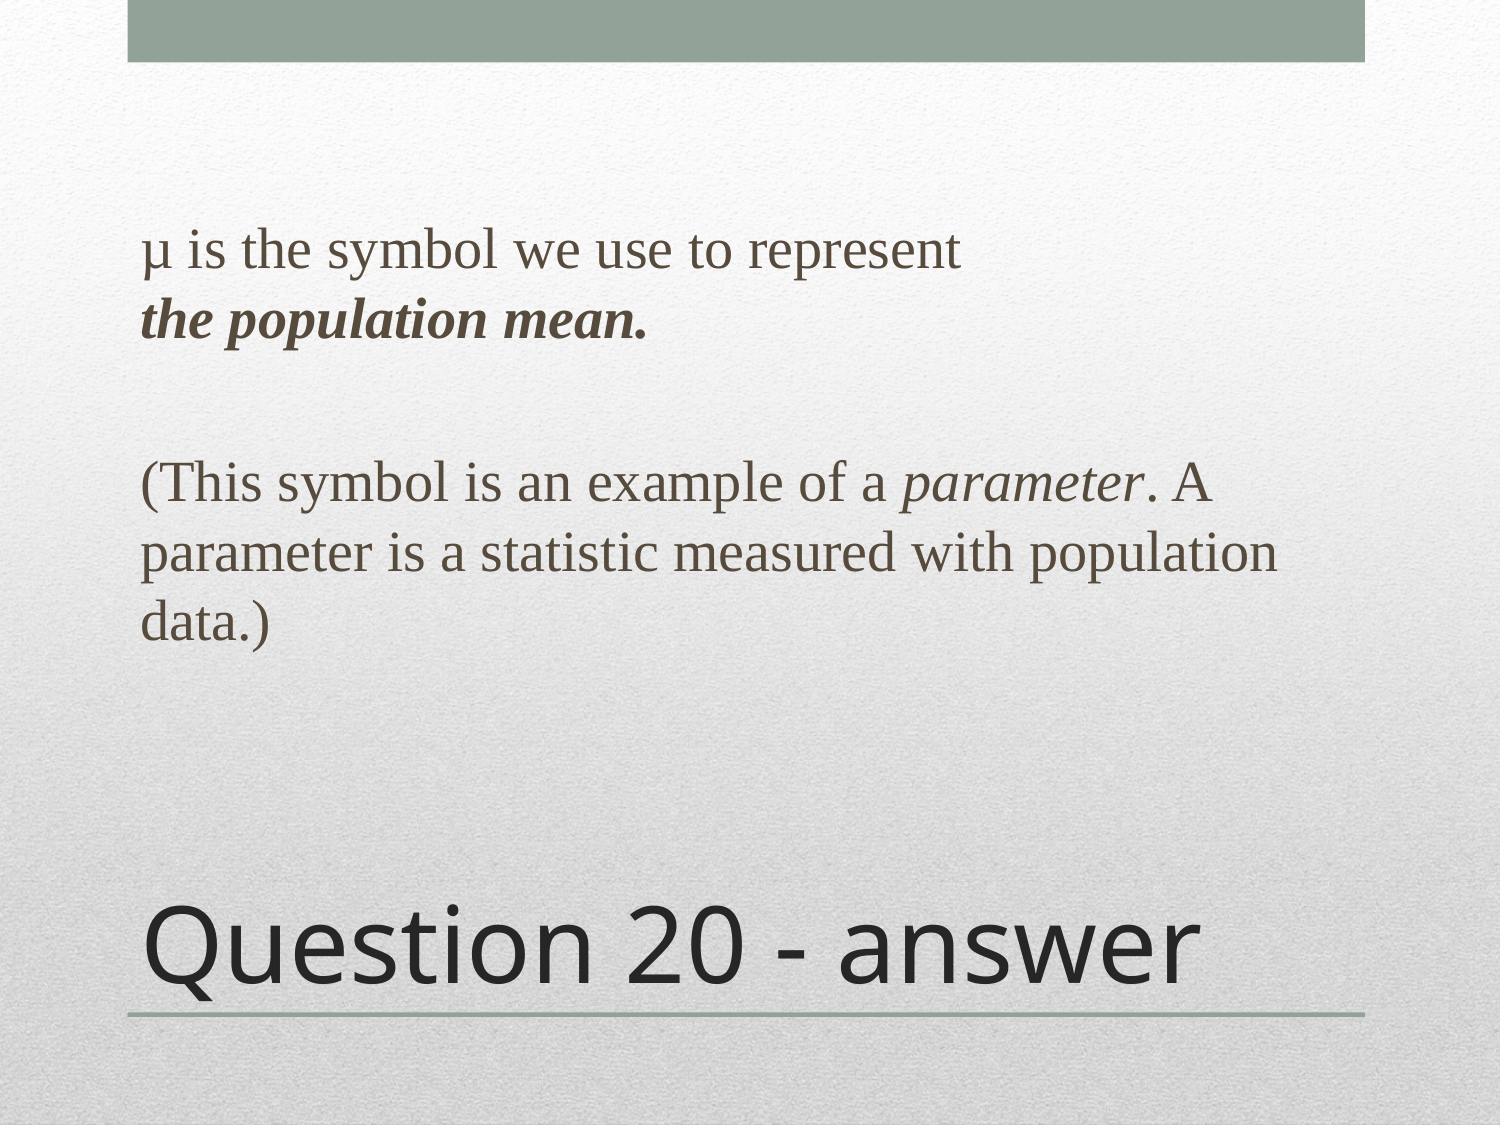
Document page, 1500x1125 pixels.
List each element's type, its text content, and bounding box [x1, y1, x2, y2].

title Question 20 - answer [125, 750, 1238, 1013]
list µ is the symbol we use to represent the population mean. (This symbol is an example of a parameter. A parameter is a statistic measured with population data.) [125, 112, 1400, 750]
